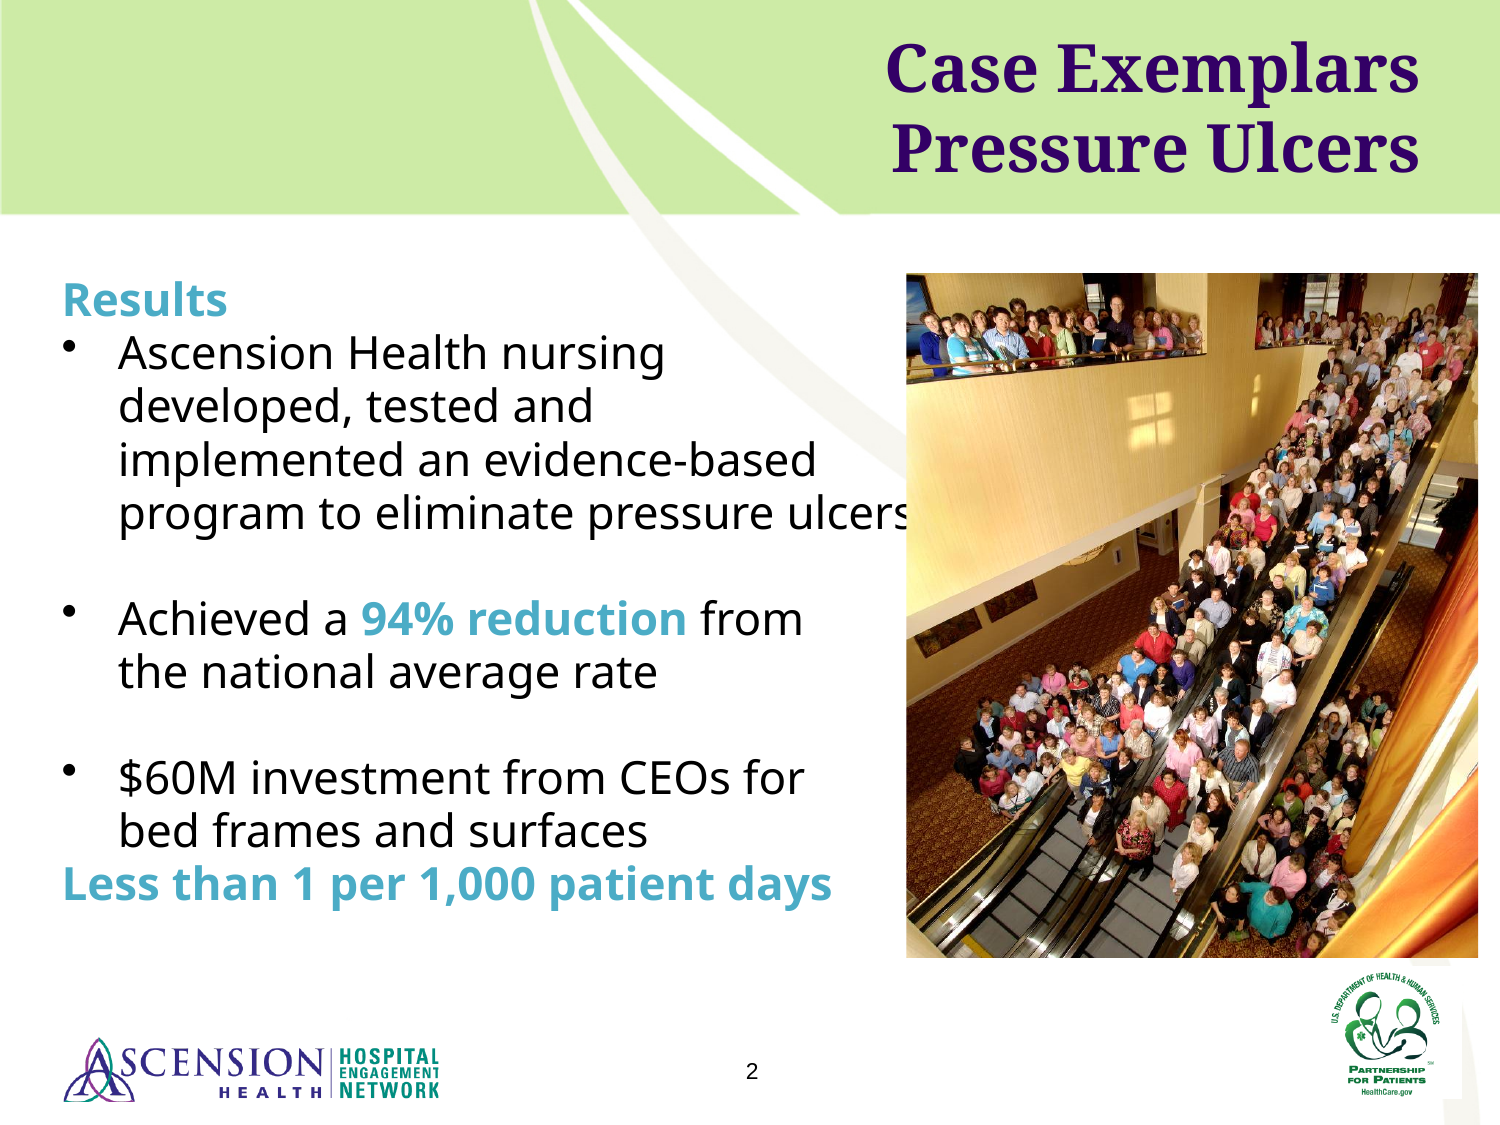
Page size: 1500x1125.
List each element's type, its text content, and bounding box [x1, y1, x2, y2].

title Case Exemplars Pressure Ulcers [49, 39, 1437, 173]
picture [0, 0, 1500, 1125]
list Results Ascension Health nursing developed, tested and implemented an evidence-based program to eliminate pressure ulcers Achieved a 94% reduction from the national average rate $60M investment from CEOs for bed frames and surfaces Less than 1 per 1,000 patient days [46, 273, 903, 961]
slide_number 2 [577, 1049, 928, 1105]
